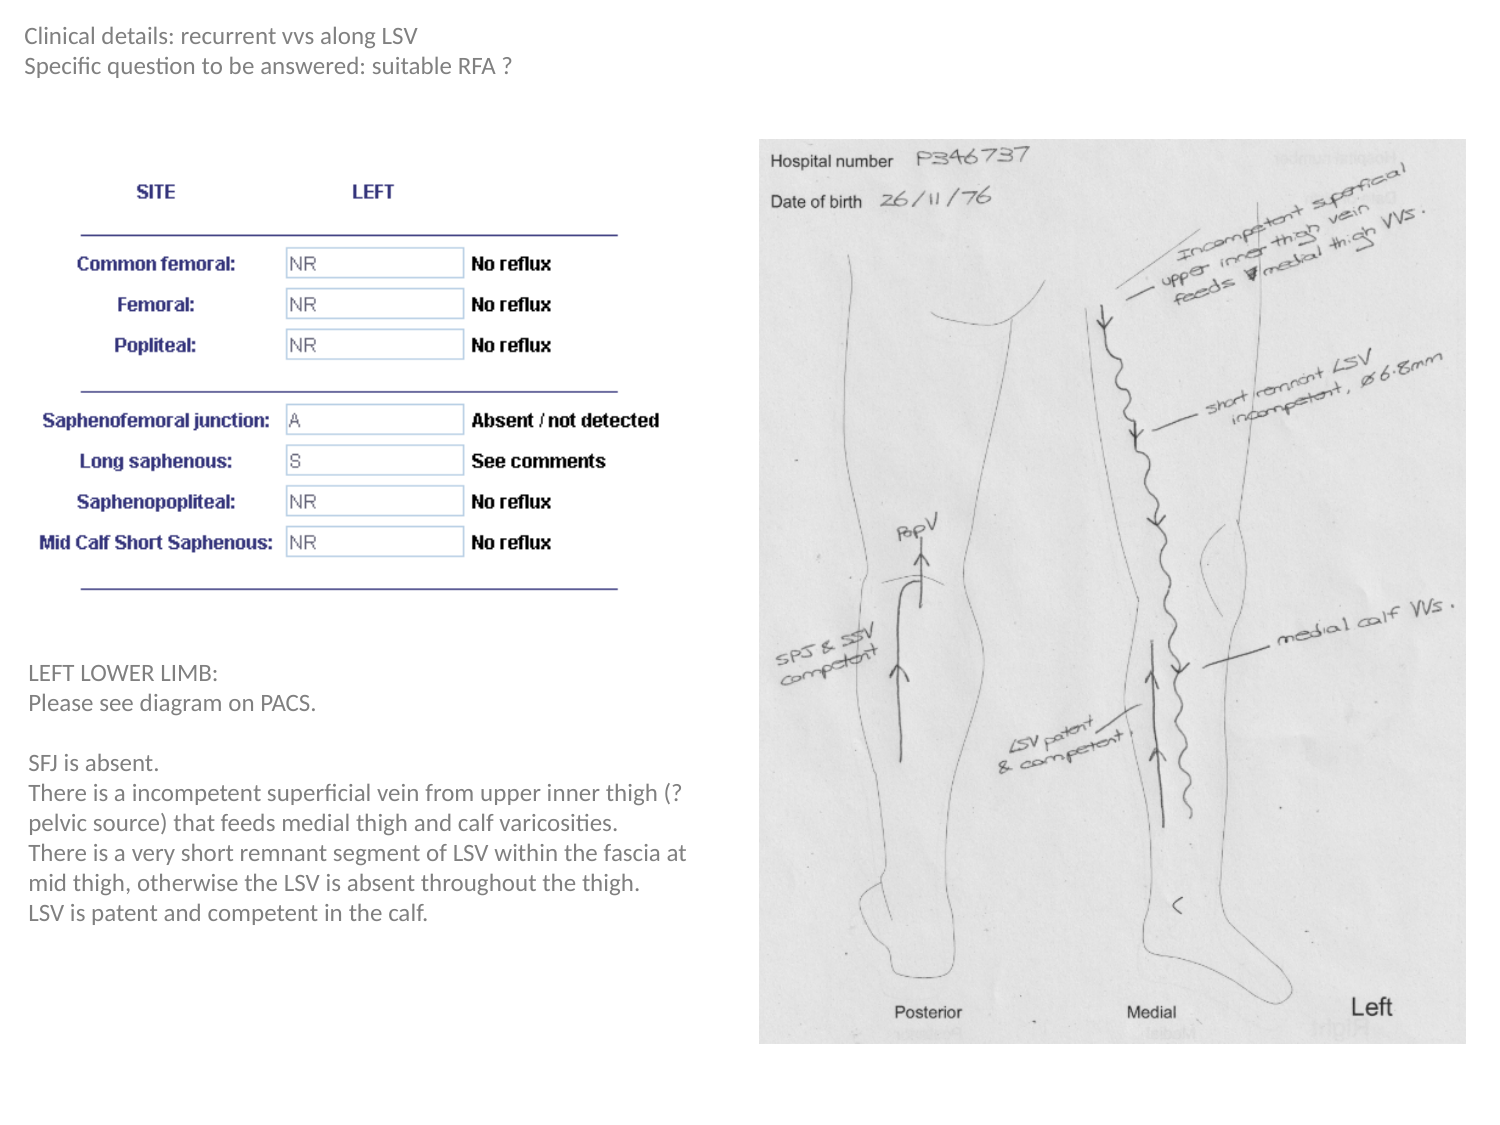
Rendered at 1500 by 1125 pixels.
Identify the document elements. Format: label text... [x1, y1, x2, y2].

picture [759, 139, 1466, 1044]
picture [31, 166, 687, 620]
text_box Clinical details: recurrent vvs along LSV Specific question to be answered: suitable RFA ? [9, 11, 953, 87]
text_box LEFT LOWER LIMB: Please see diagram on PACS. SFJ is absent. There is a incompetent superficial vein from upper inner thigh (?pelvic source) that feeds medial thigh and calf varicosities. There is a very short remnant segment of LSV within the fascia at mid thigh, otherwise the LSV is absent throughout the thigh. LSV is patent and competent in the calf. [13, 619, 748, 934]
